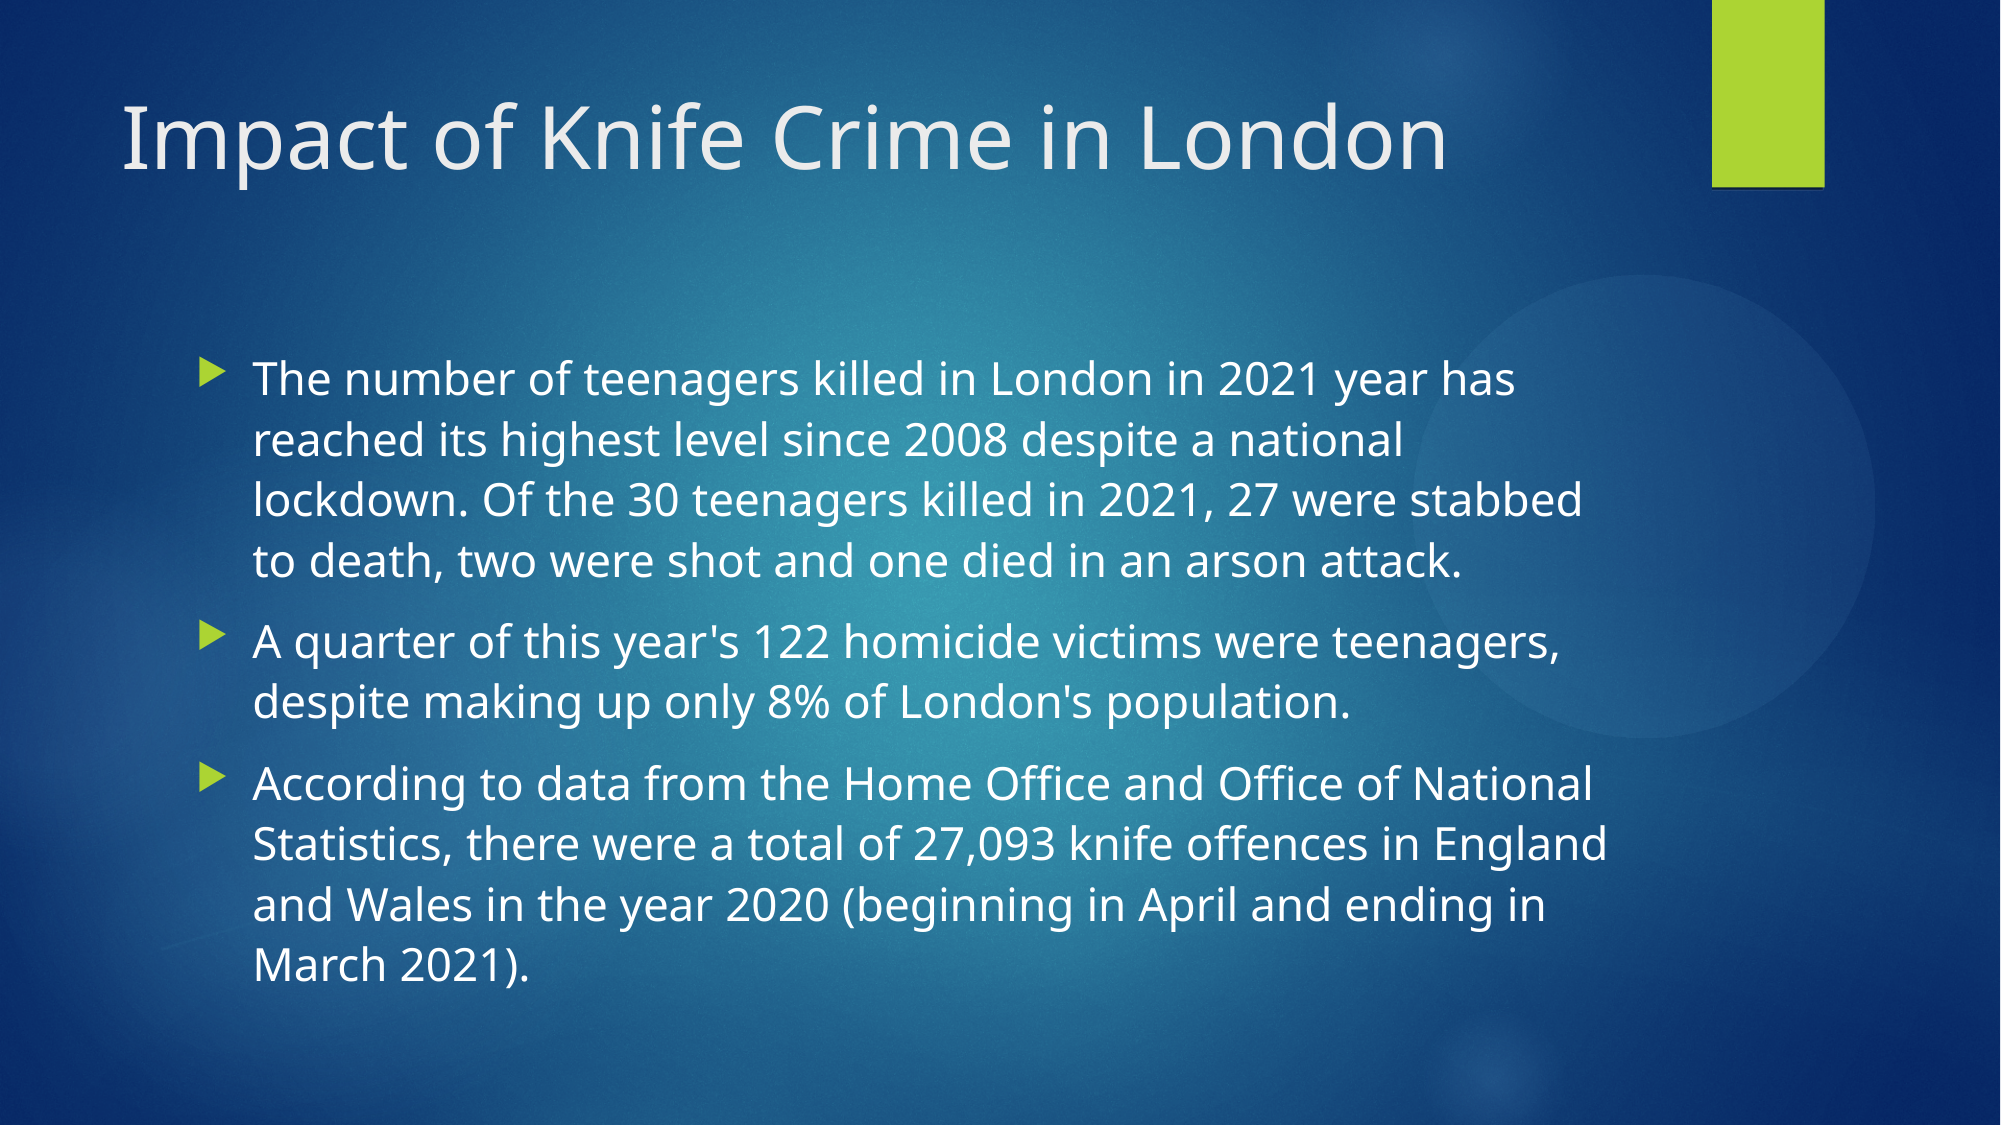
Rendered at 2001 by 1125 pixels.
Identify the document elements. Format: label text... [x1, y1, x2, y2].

picture [0, 0, 2001, 1125]
list The number of teenagers killed in London in 2021 year has reached its highest level since 2008 despite a national lockdown. Of the 30 teenagers killed in 2021, 27 were stabbed to death, two were shot and one died in an arson attack. A quarter of this year's 122 homicide victims were teenagers, despite making up only 8% of London's population. According to data from the Home Office and Office of National Statistics, there were a total of 27,093 knife offences in England and Wales in the year 2020 (beginning in April and ending in March 2021). [181, 336, 1649, 1025]
title Impact of Knife Crime in London [106, 74, 1649, 304]
